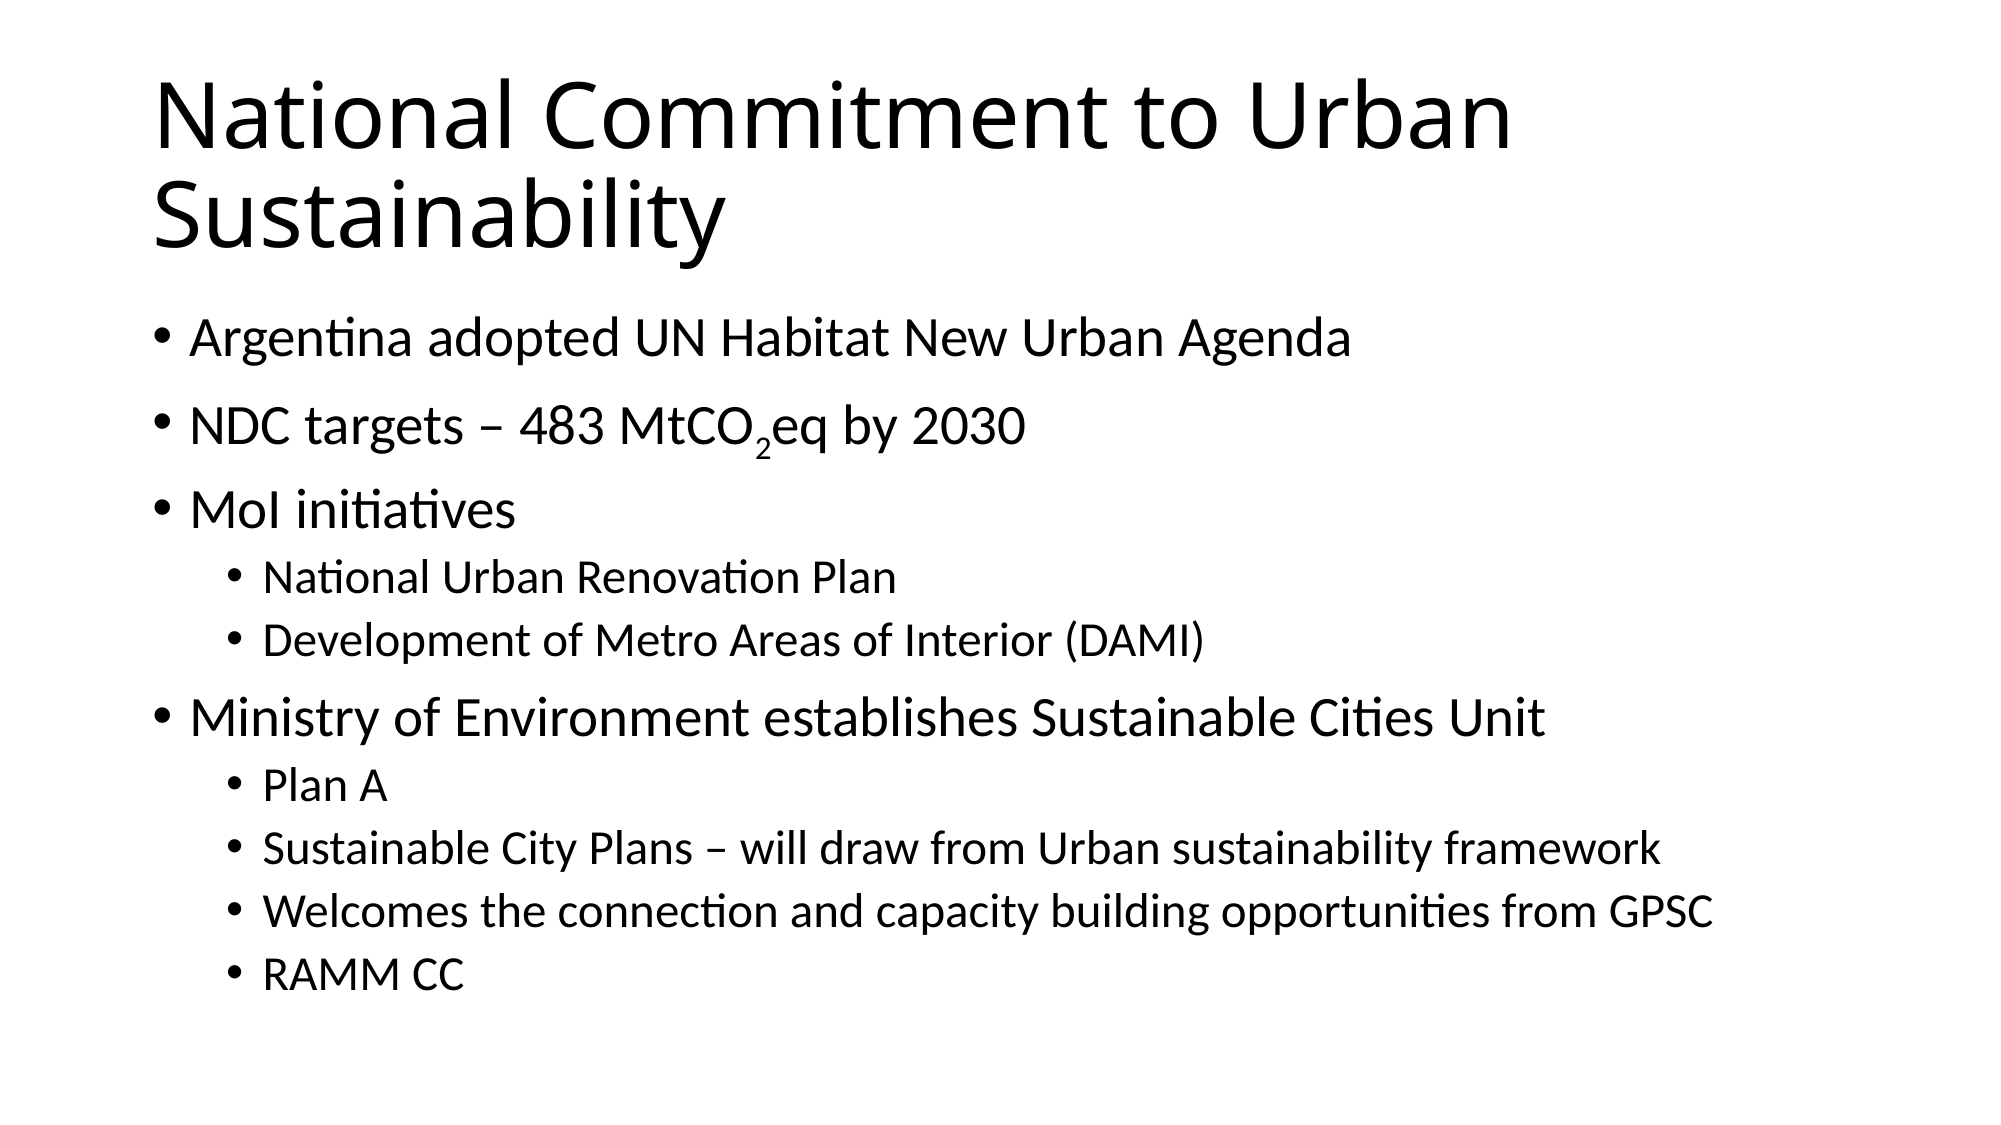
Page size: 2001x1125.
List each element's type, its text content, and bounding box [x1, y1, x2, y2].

title National Commitment to Urban Sustainability [137, 59, 1863, 278]
list Argentina adopted UN Habitat New Urban Agenda NDC targets – 483 MtCO2eq by 2030 MoI initiatives National Urban Renovation Plan Development of Metro Areas of Interior (DAMI) Ministry of Environment establishes Sustainable Cities Unit Plan A Sustainable City Plans – will draw from Urban sustainability framework Welcomes the connection and capacity building opportunities from GPSC RAMM CC [137, 299, 1863, 1014]
